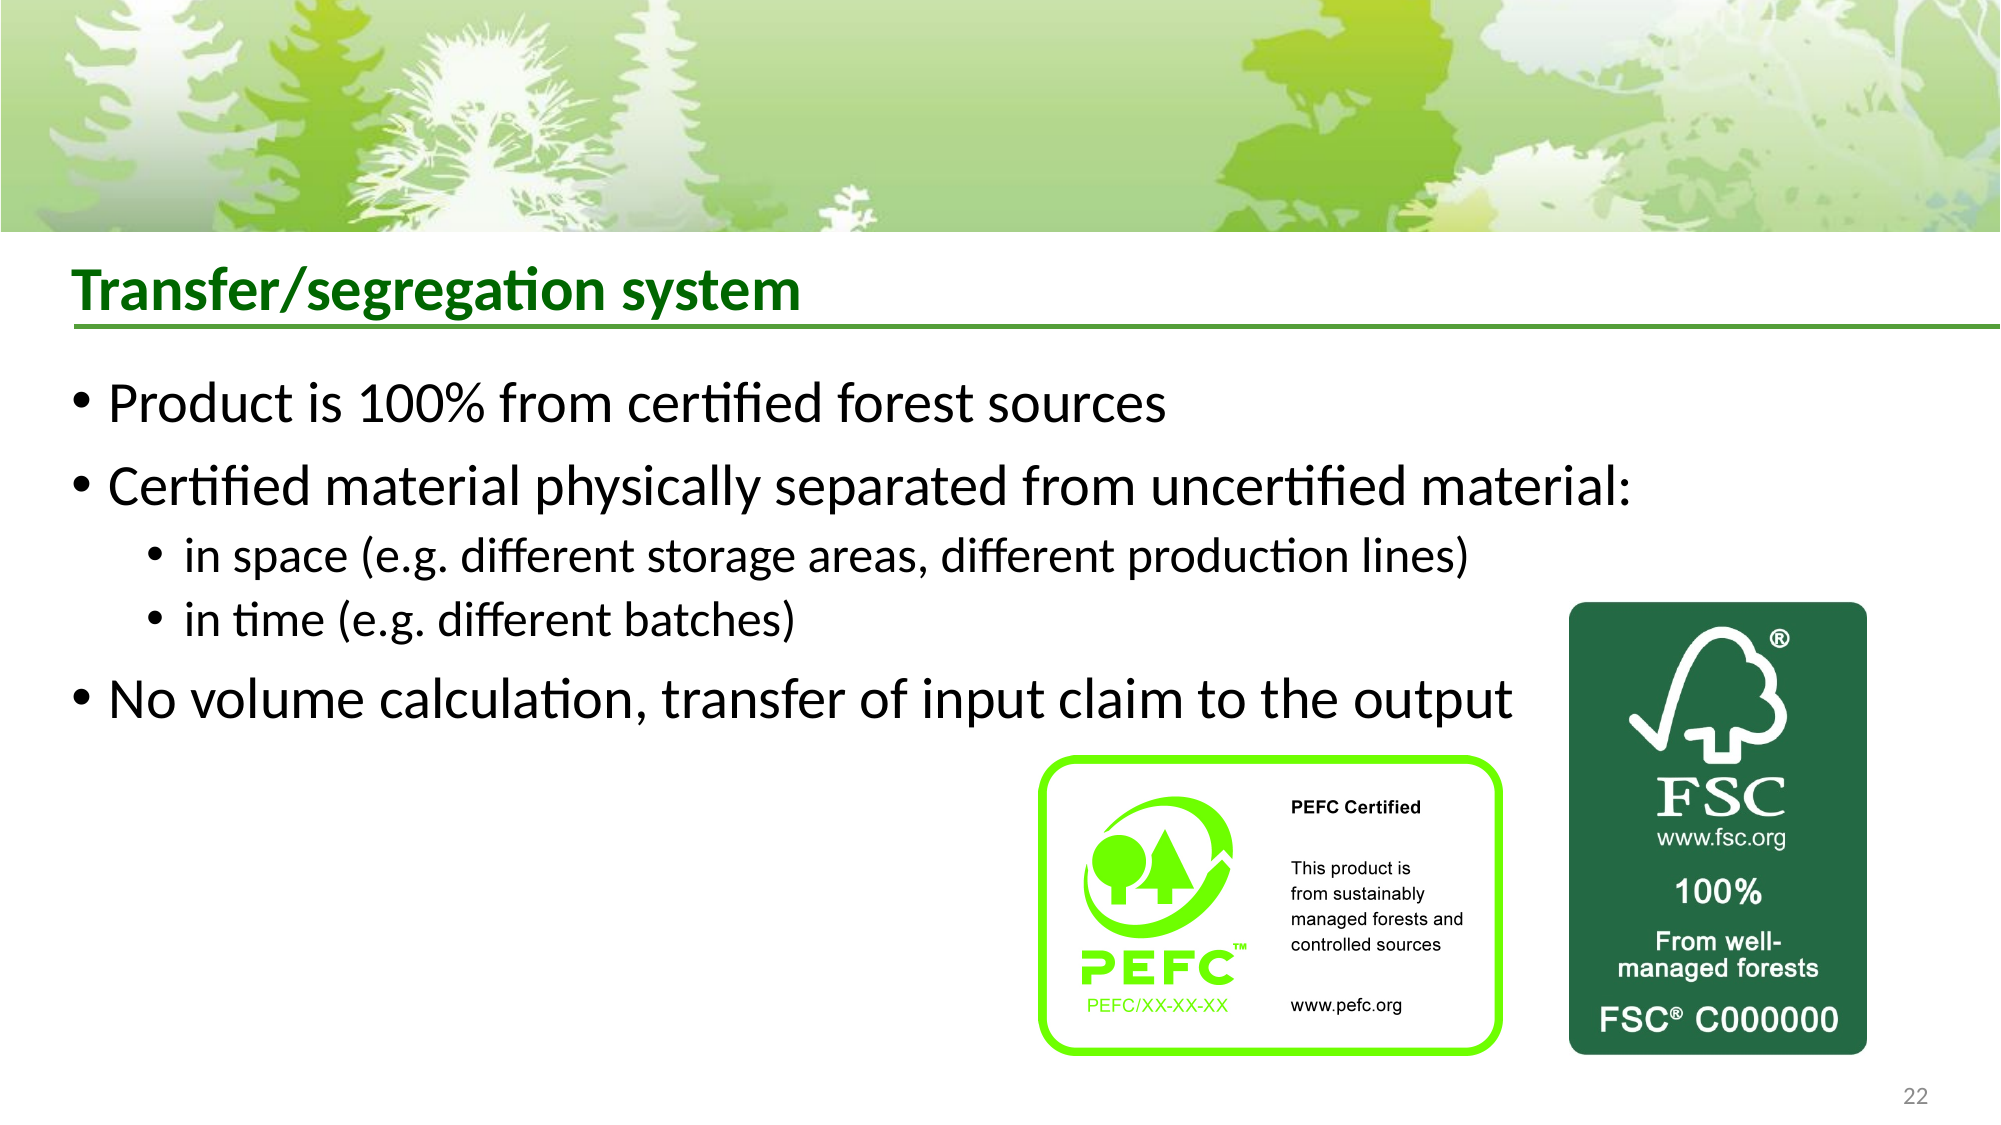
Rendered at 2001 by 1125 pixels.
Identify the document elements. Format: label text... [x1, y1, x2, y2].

slide_number 22 [1493, 1065, 1944, 1125]
picture [0, 0, 2000, 232]
title Transfer/segregation system [56, 181, 1782, 364]
list Product is 100% from certified forest sources Certified material physically separated from uncertified material: in space (e.g. different storage areas, different production lines) in time (e.g. different batches) No volume calculation, transfer of input claim to the output [56, 364, 1944, 970]
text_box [1038, 601, 1867, 1056]
